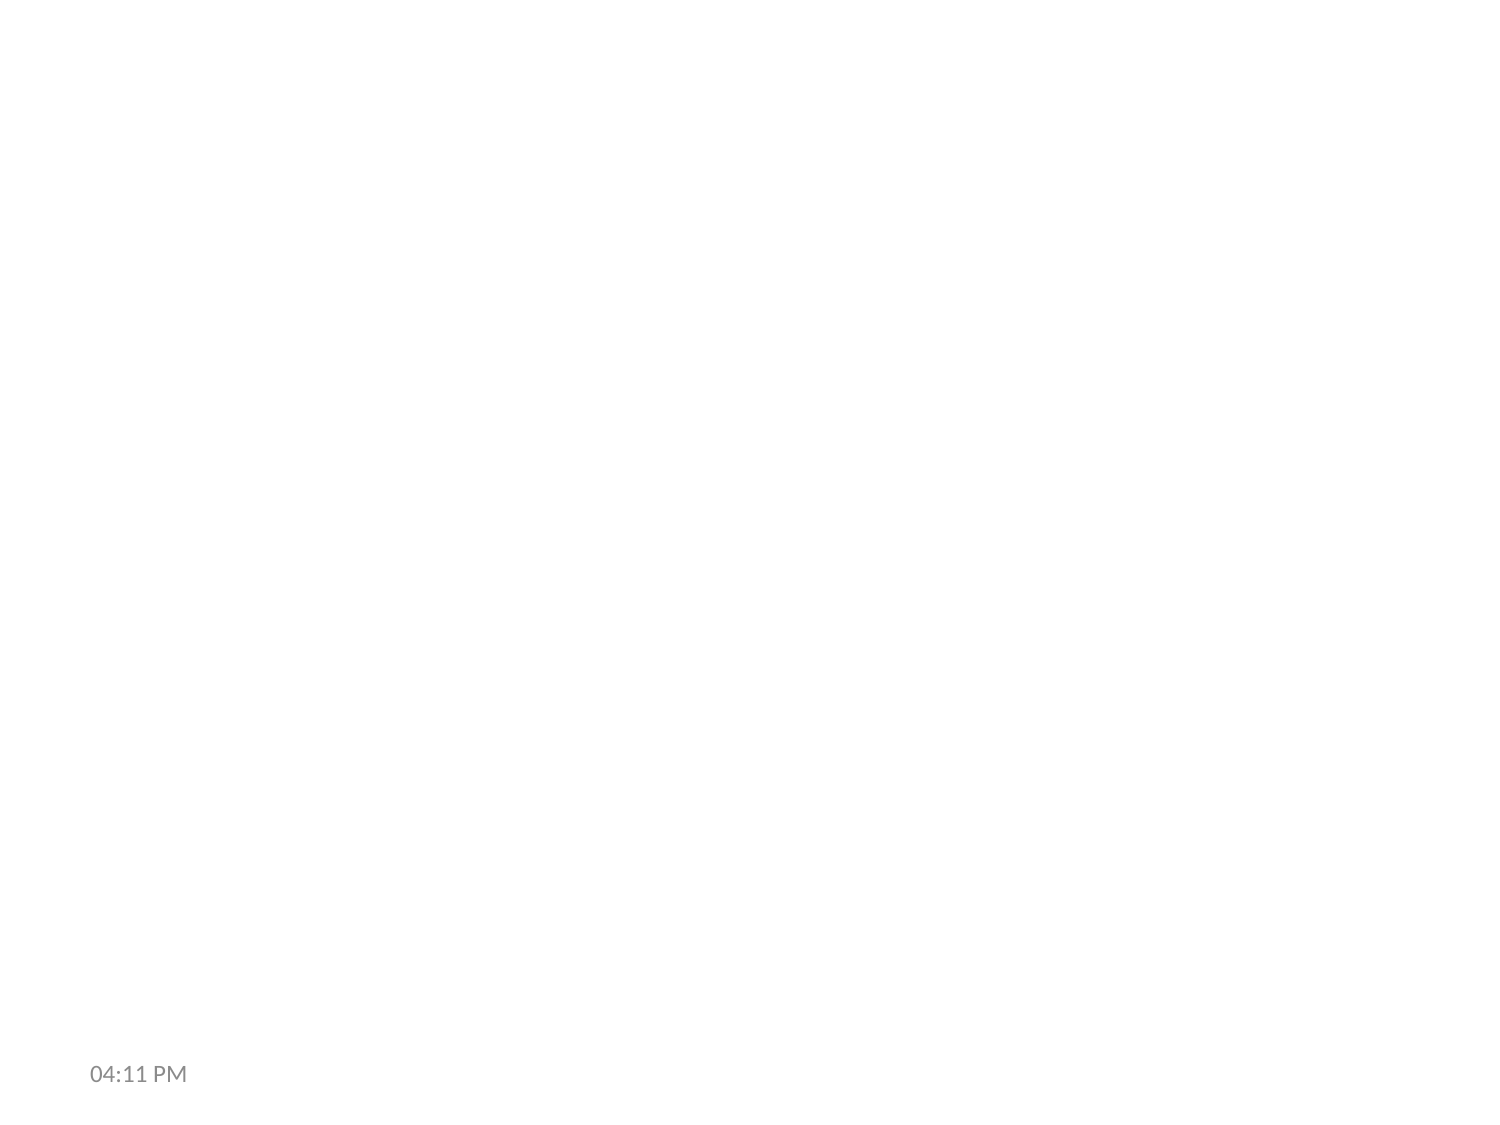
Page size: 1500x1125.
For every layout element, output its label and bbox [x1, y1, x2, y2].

slide_number [75, 1042, 425, 1103]
